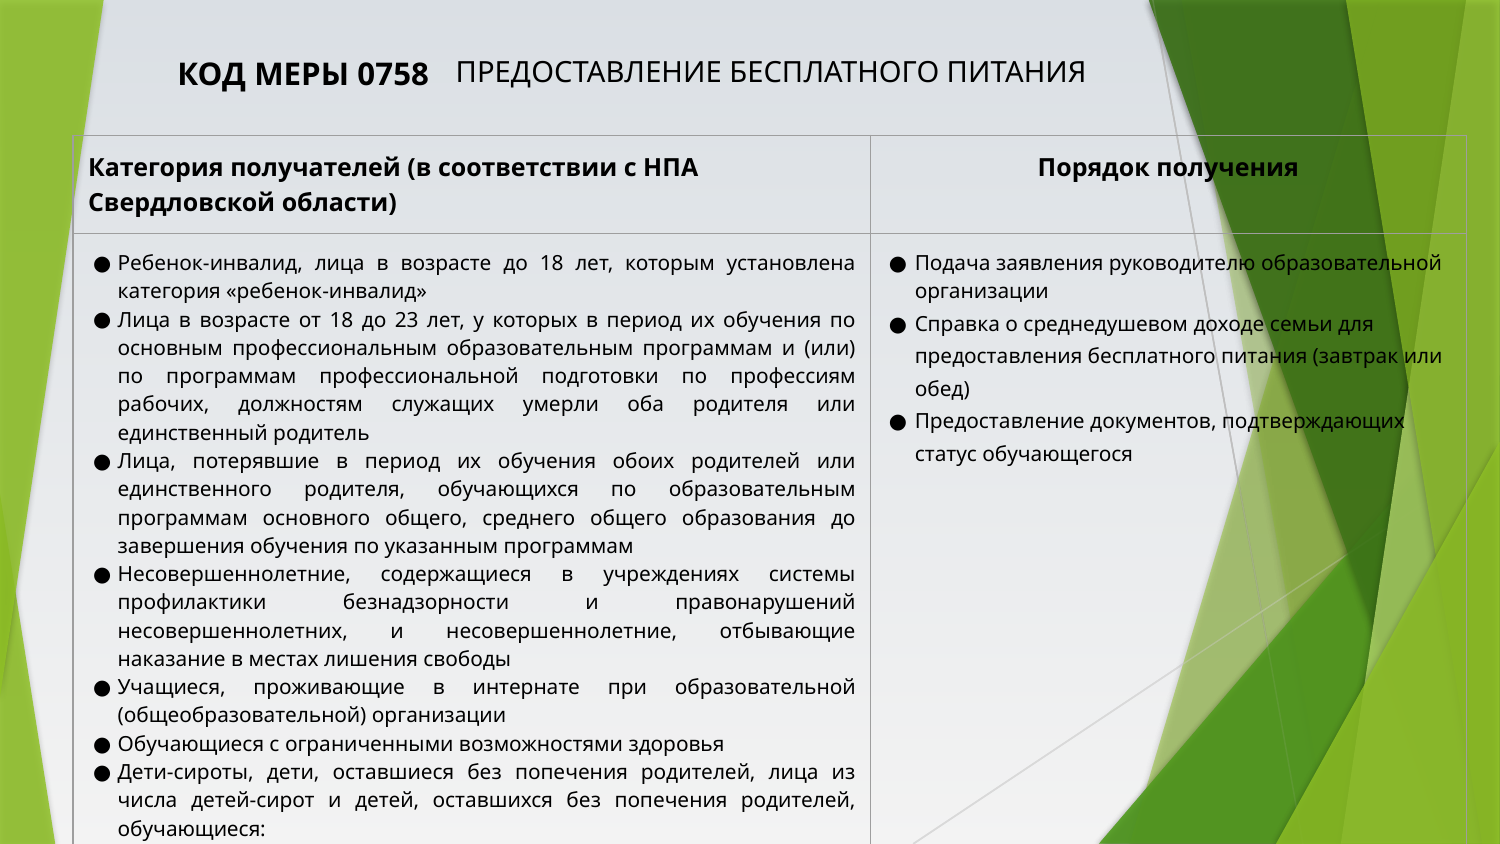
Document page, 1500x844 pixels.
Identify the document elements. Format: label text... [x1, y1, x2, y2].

table_cell Подача заявления руководителю образовательной организации Справка о среднедушевом доходе семьи для предоставления бесплатного питания (завтрак или обед) Предоставление документов, подтверждающих статус обучающегося [871, 234, 1466, 844]
table_header Порядок получения [871, 136, 1466, 233]
text_box КОД МЕРЫ 0758 [128, 14, 445, 131]
table_header Категория получателей (в соответствии с НПА Свердловской области) [74, 136, 870, 233]
table_cell Ребенок-инвалид, лица в возрасте до 18 лет, которым установлена категория «ребенок-инвалид» Лица в возрасте от 18 до 23 лет, у которых в период их обучения по основным профессиональным образовательным программам и (или) по программам профессиональной подготовки по профессиям рабочих, должностям служащих умерли оба родителя или единственный родитель Лица, потерявшие в период их обучения обоих родителей или единственного родителя, обучающихся по образовательным программам основного общего, среднего общего образования до завершения обучения по указанным программам Несовершеннолетние, содержащиеся в учреждениях системы профилактики безнадзорности и правонарушений несовершеннолетних, и несовершеннолетние, отбывающие наказание в местах лишения свободы Учащиеся, проживающие в интернате при образовательной (общеобразовательной) организации Обучающиеся с ограниченными возможностями здоровья Дети-сироты, дети, оставшиеся без попечения родителей, лица из числа детей-сирот и детей, оставшихся без попечения родителей, обучающиеся: по очной форме по основным профессиональным образовательным программам и (или) по программам профессиональной подготовки по профессиям рабочих, должностям служащих по образовательным программам основного общего, среднего общего образования до завершения обучения по указанным программам Дети из числа многодетных семей Отдельные категории граждан, проживающие в малоимущих семьях [74, 234, 870, 844]
text_box Предоставление бесплатного питания [445, 14, 1390, 131]
